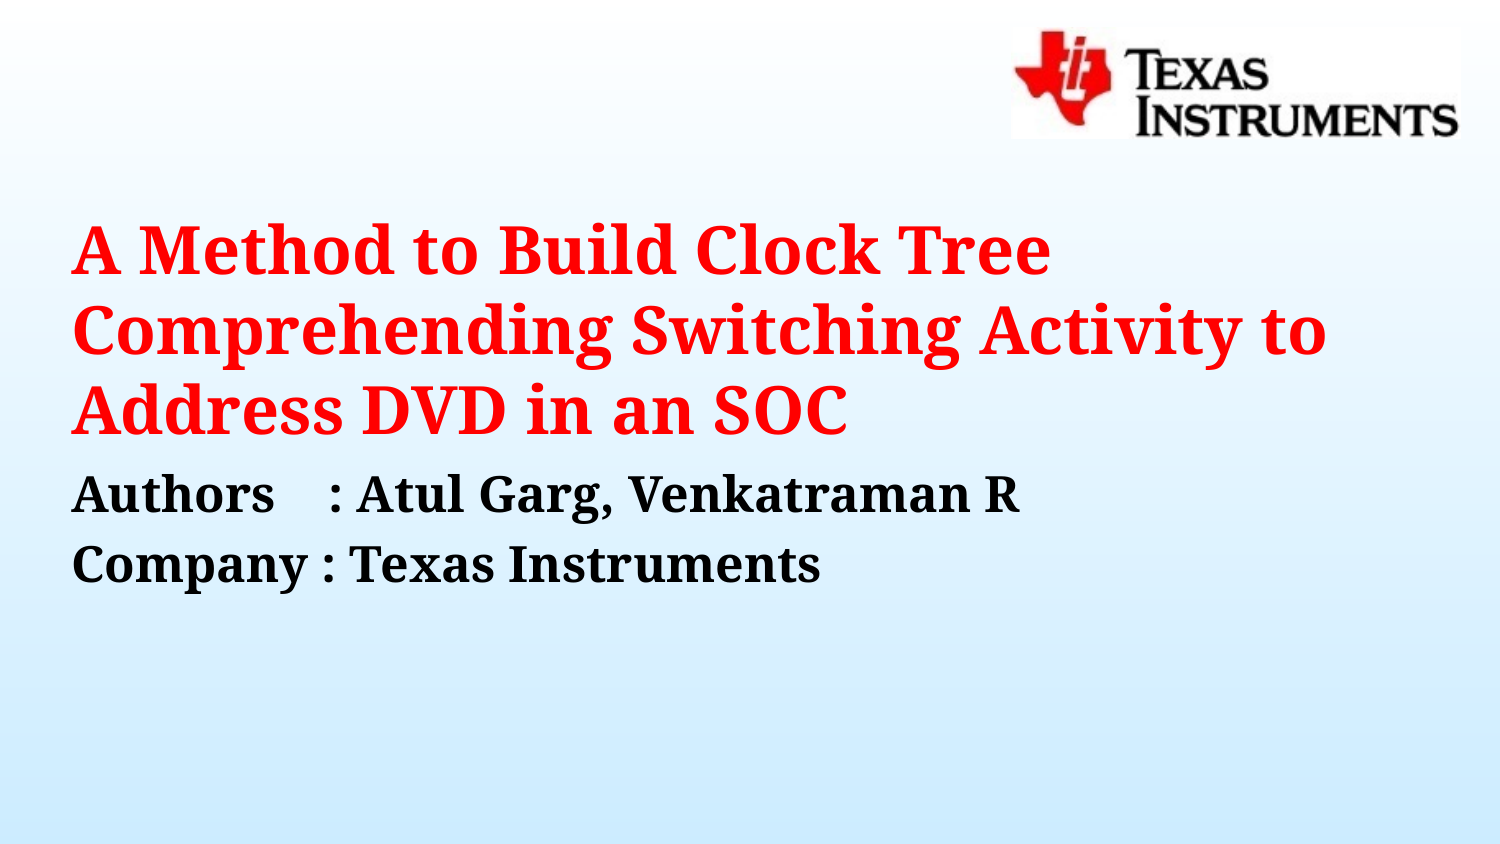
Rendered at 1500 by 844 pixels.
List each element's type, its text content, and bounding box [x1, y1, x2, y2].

title A Method to Build Clock Tree Comprehending Switching Activity to Address DVD in an SOC [56, 197, 1444, 455]
picture [1011, 27, 1461, 139]
subtitle Authors : Atul Garg, Venkatraman R Company : Texas Instruments [56, 455, 1444, 672]
